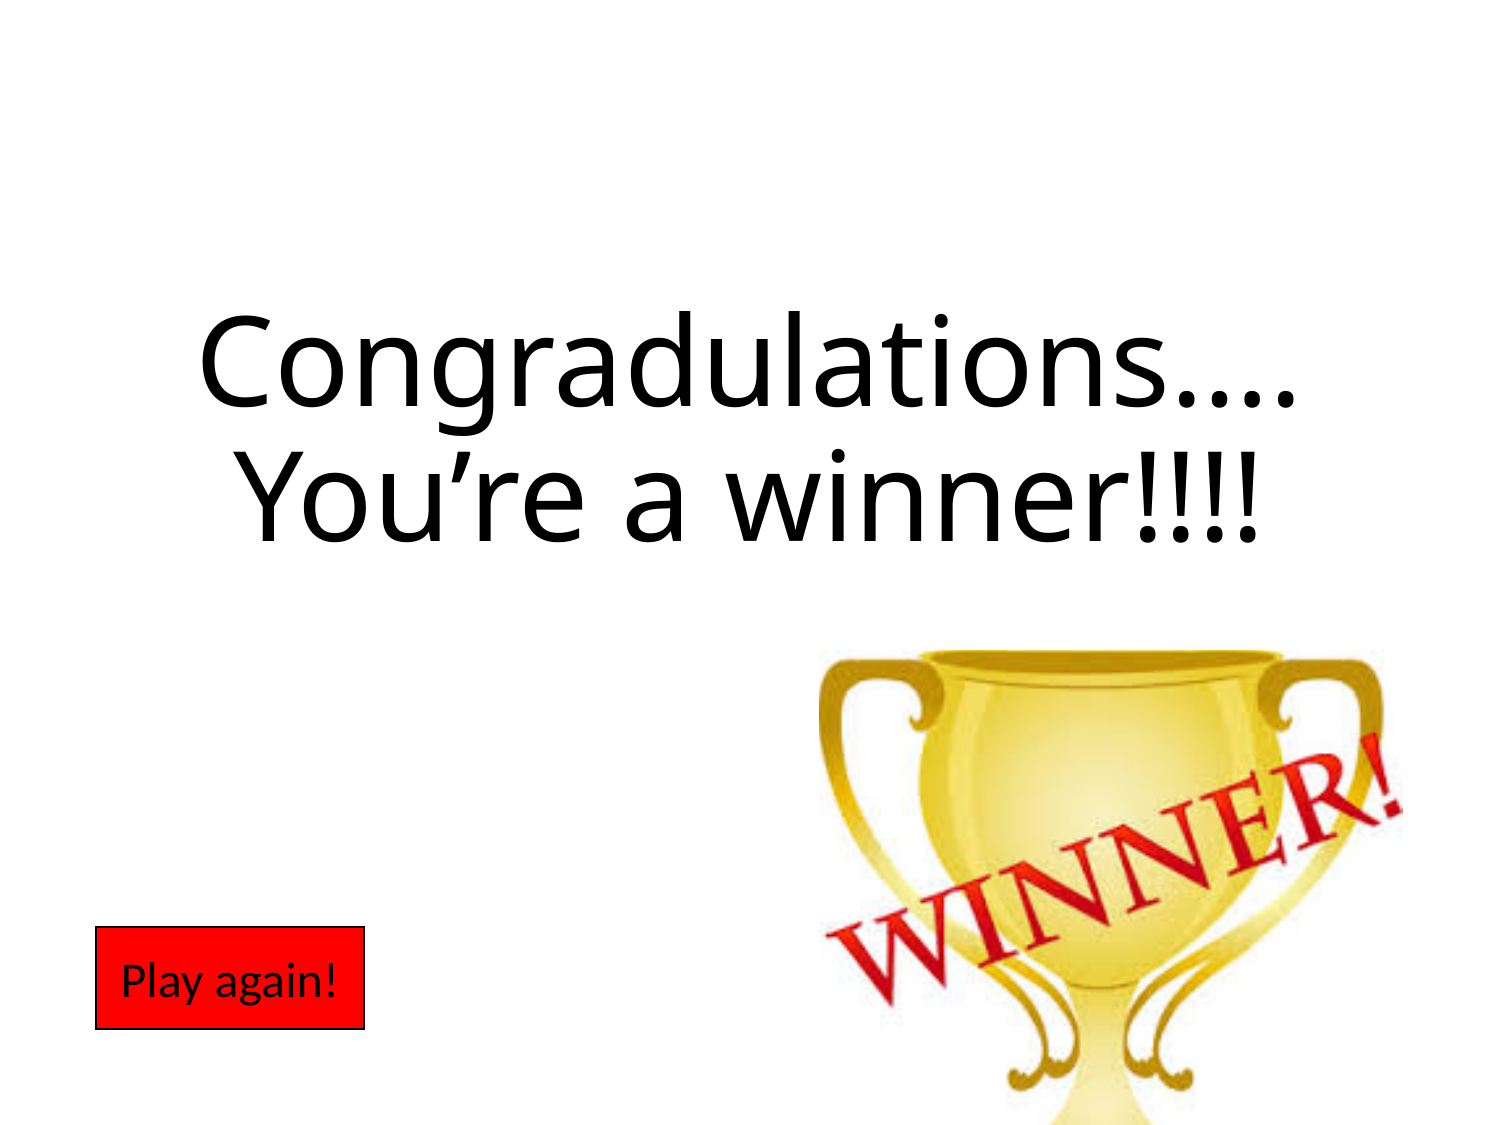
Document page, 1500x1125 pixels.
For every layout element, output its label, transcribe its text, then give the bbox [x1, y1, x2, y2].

title Congradulations…. You’re a winner!!!! [112, 184, 1388, 576]
text_box Play again! [95, 926, 365, 1030]
picture [819, 650, 1403, 1125]
